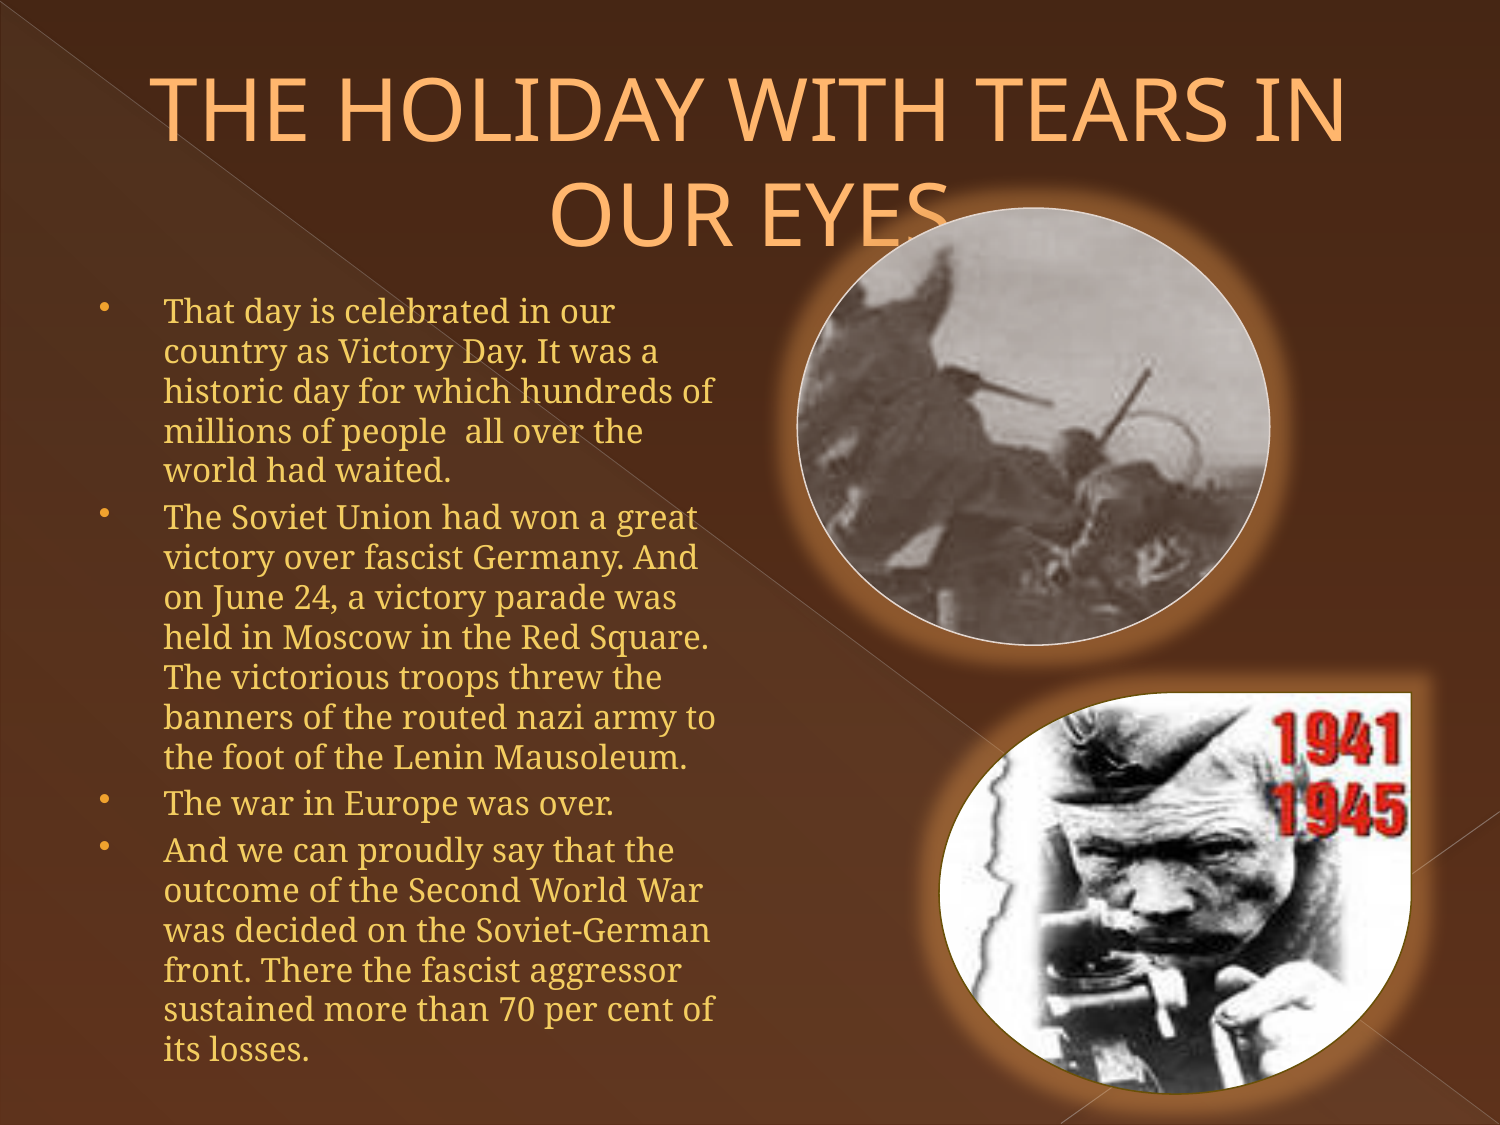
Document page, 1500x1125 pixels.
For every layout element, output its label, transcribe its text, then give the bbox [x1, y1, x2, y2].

picture [938, 691, 1412, 1095]
list That day is celebrated in our country as Victory Day. It was a historic day for which hundreds of millions of people all over the world had waited. The Soviet Union had won a great victory over fascist Germany. And on June 24, a victory parade was held in Moscow in the Red Square. The victorious troops threw the banners of the routed nazi army to the foot of the Lenin Mausoleum. The war in Europe was over. And we can proudly say that the outcome of the Second World War was decided on the Soviet-German front. There the fascist aggressor sustained more than 70 per cent of its losses. [75, 282, 738, 1025]
title THE HOLIDAY WITH TEARS IN OUR EYES [75, 43, 1425, 274]
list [796, 207, 1271, 646]
